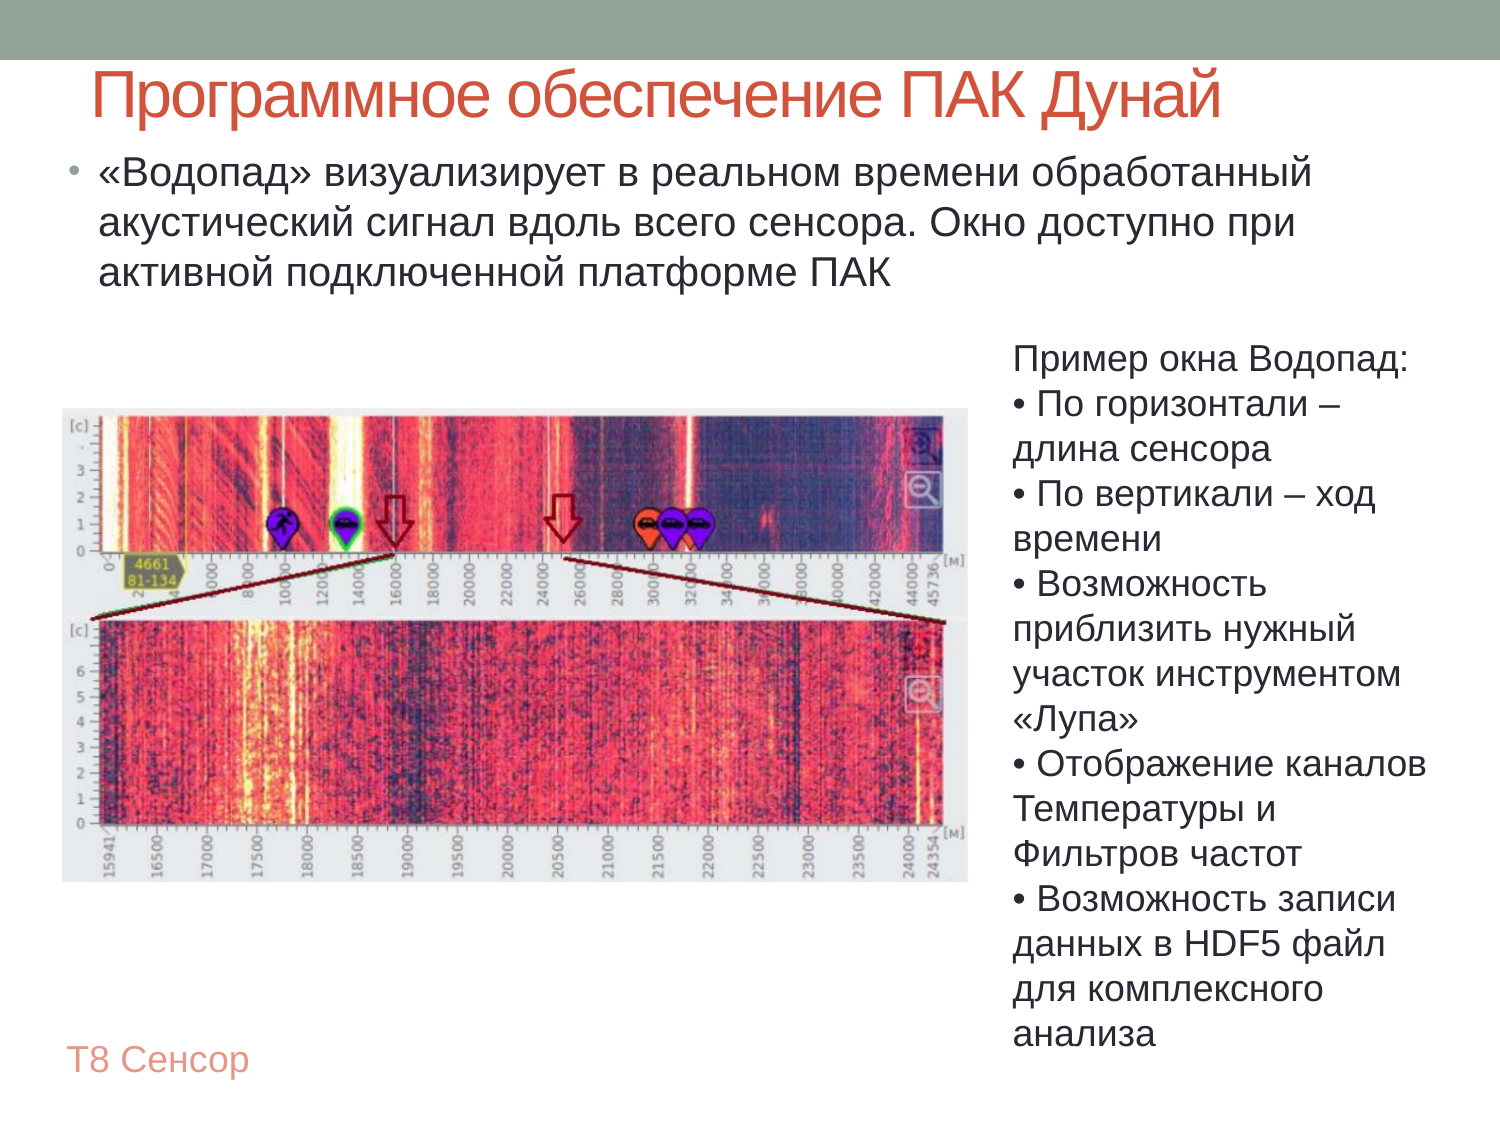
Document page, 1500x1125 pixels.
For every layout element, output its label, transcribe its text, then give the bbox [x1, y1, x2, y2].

text_box Т8 Сенсор [51, 1027, 265, 1088]
title Программное обеспечение ПАК Дунай [75, 45, 1425, 137]
picture [61, 408, 968, 882]
list «Водопад» визуализирует в реальном времени обработанный акустический сигнал вдоль всего сенсора. Окно доступно при активной подключенной платформе ПАК [53, 137, 1463, 880]
text_box Пример окна Водопад: • По горизонтали – длина сенсора • По вертикали – ход времени • Возможность приблизить нужный участок инструментом «Лупа» • Отображение каналов Температуры и Фильтров частот • Возможность записи данных в HDF5 файл для комплексного анализа [998, 326, 1459, 1061]
